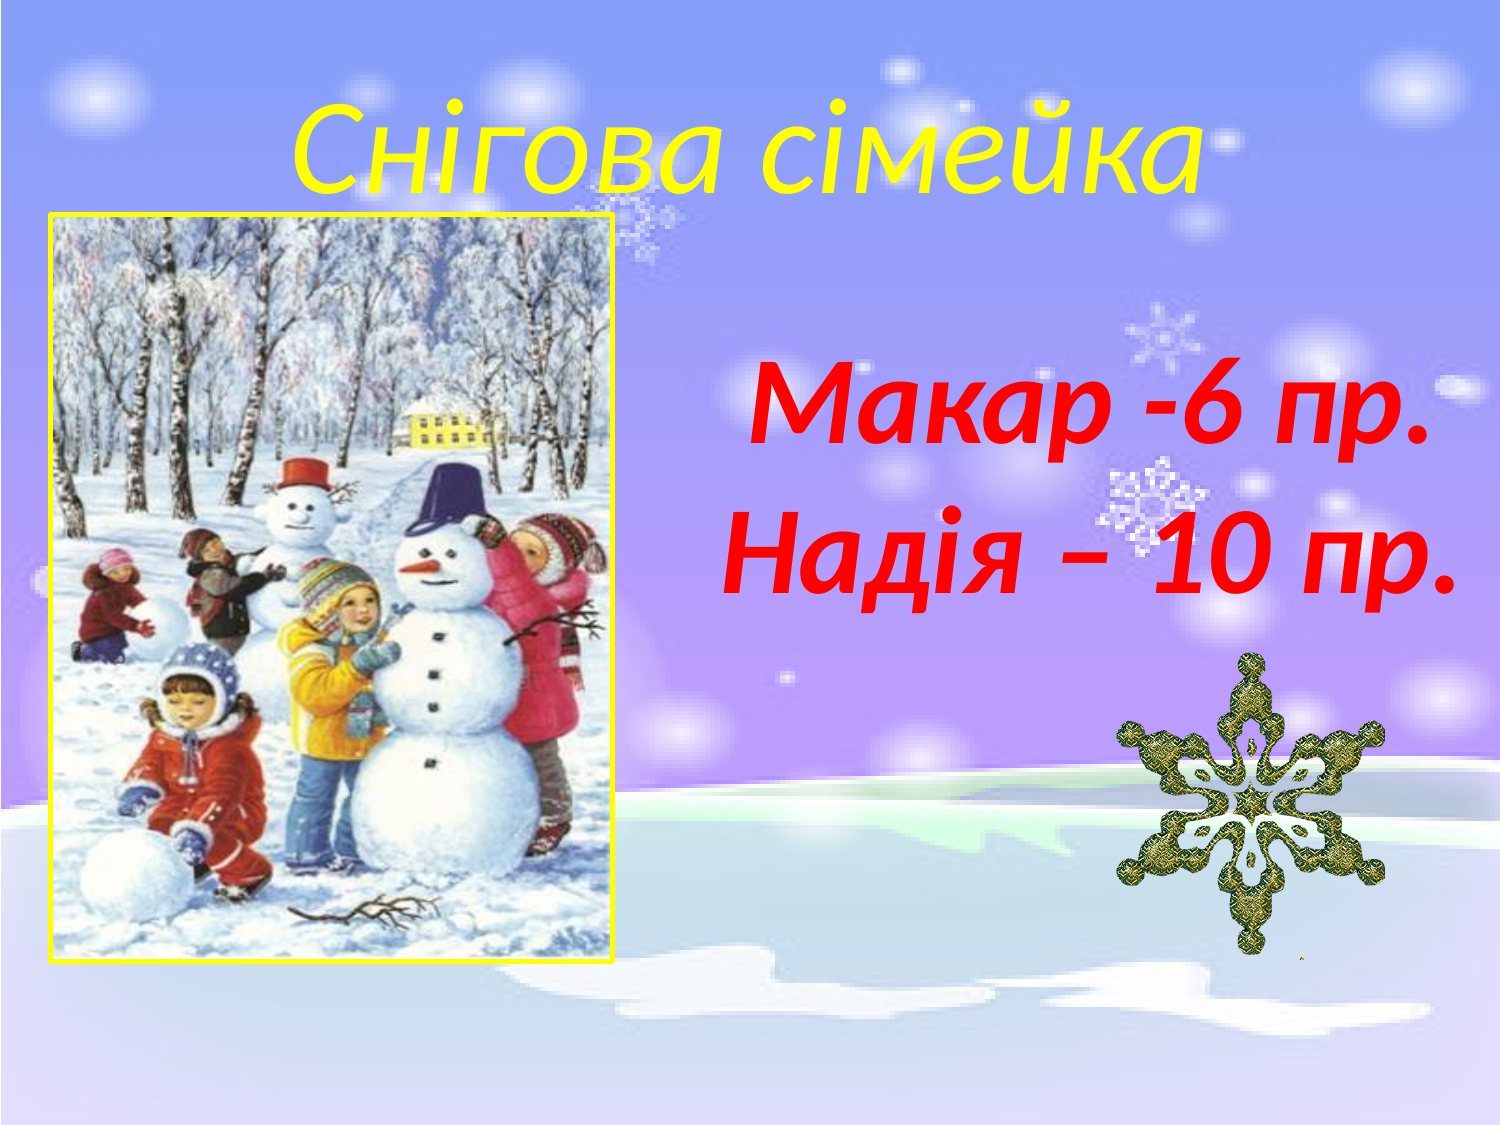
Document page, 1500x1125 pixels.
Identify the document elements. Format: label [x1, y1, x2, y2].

list [52, 216, 611, 960]
picture [1, 0, 1500, 1125]
